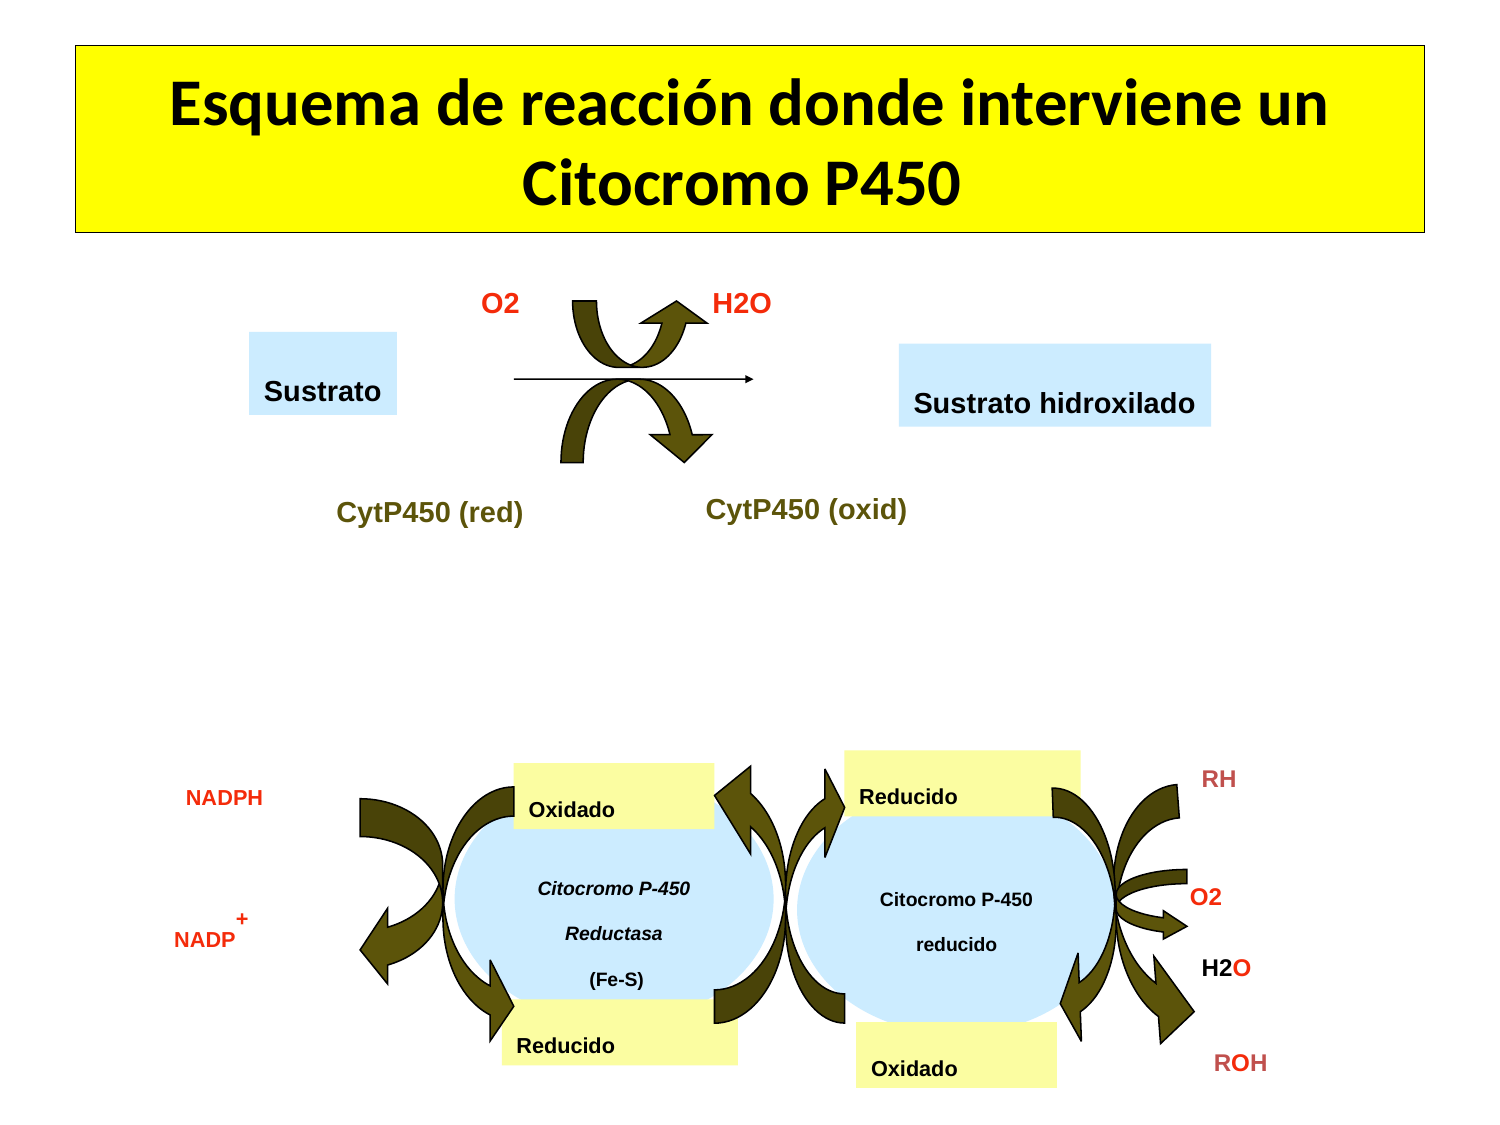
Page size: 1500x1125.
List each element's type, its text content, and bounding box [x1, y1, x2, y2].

text_box Oxidado [856, 1022, 1057, 1088]
text_box [1116, 869, 1187, 940]
text_box H2O [697, 243, 804, 327]
text_box Sustrato [249, 331, 397, 415]
text_box O2 [466, 243, 570, 321]
text_box ROH [1198, 1011, 1341, 1084]
text_box [360, 798, 443, 984]
text_box [1116, 915, 1195, 1044]
text_box [1052, 788, 1117, 1042]
text_box Reducido [845, 750, 1081, 817]
text_box [648, 375, 754, 384]
text_box NADPH [171, 751, 384, 818]
text_box RH [1186, 727, 1294, 800]
text_box Oxidado [513, 763, 709, 830]
text_box Sustrato hidroxilado [898, 343, 1212, 427]
text_box CytP450 (oxid) [690, 450, 1097, 534]
text_box [442, 786, 514, 1041]
text_box [265, 503, 1223, 564]
text_box Reducido [501, 999, 738, 1066]
text_box CytP450 (red) [321, 453, 539, 537]
title Esquema de reacción donde interviene un Citocromo P450 [75, 45, 1425, 233]
text_box [572, 301, 697, 368]
text_box H2O [1186, 917, 1306, 989]
text_box Citocromo P-450 Reductasa (Fe-S) [454, 817, 709, 999]
text_box Citocromo P-450 reducido [850, 817, 1114, 1022]
text_box [560, 379, 712, 463]
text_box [714, 751, 845, 1024]
text_box NADP+ [159, 893, 337, 959]
text_box O2 [1174, 846, 1293, 918]
